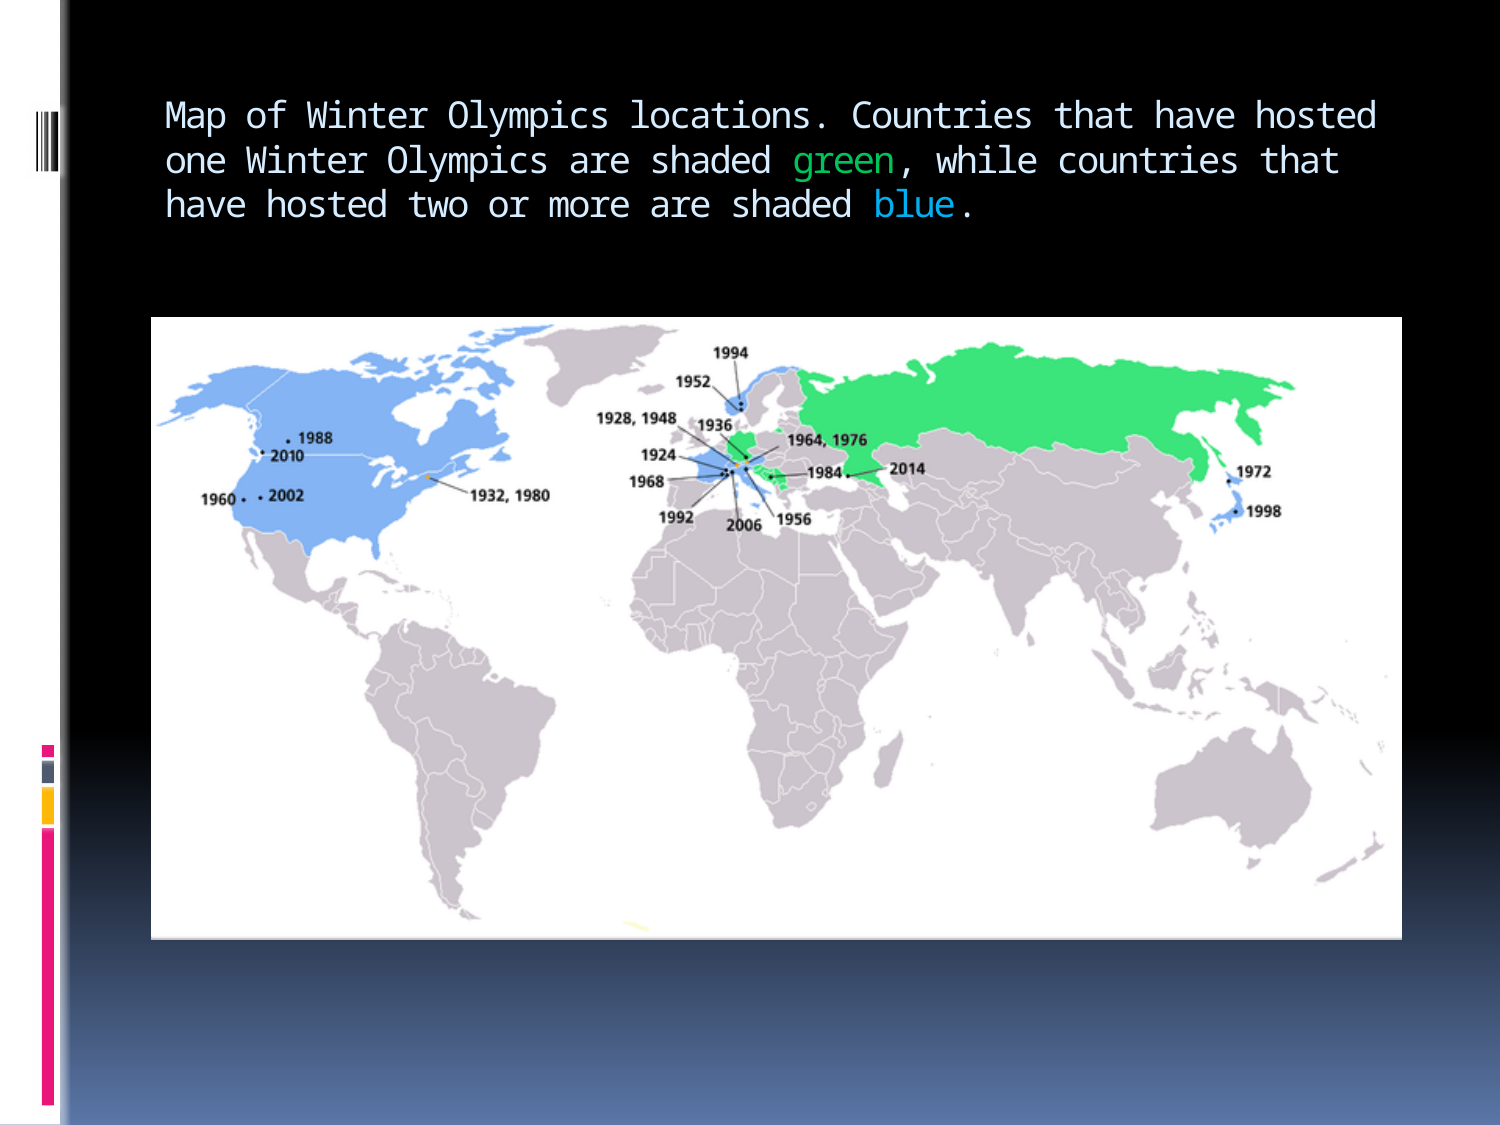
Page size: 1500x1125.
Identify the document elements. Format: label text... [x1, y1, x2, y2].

picture [151, 316, 1403, 940]
title Map of Winter Olympics locations. Countries that have hosted one Winter Olympics are shaded green, while countries that have hosted two or more are shaded blue. [150, 83, 1425, 234]
